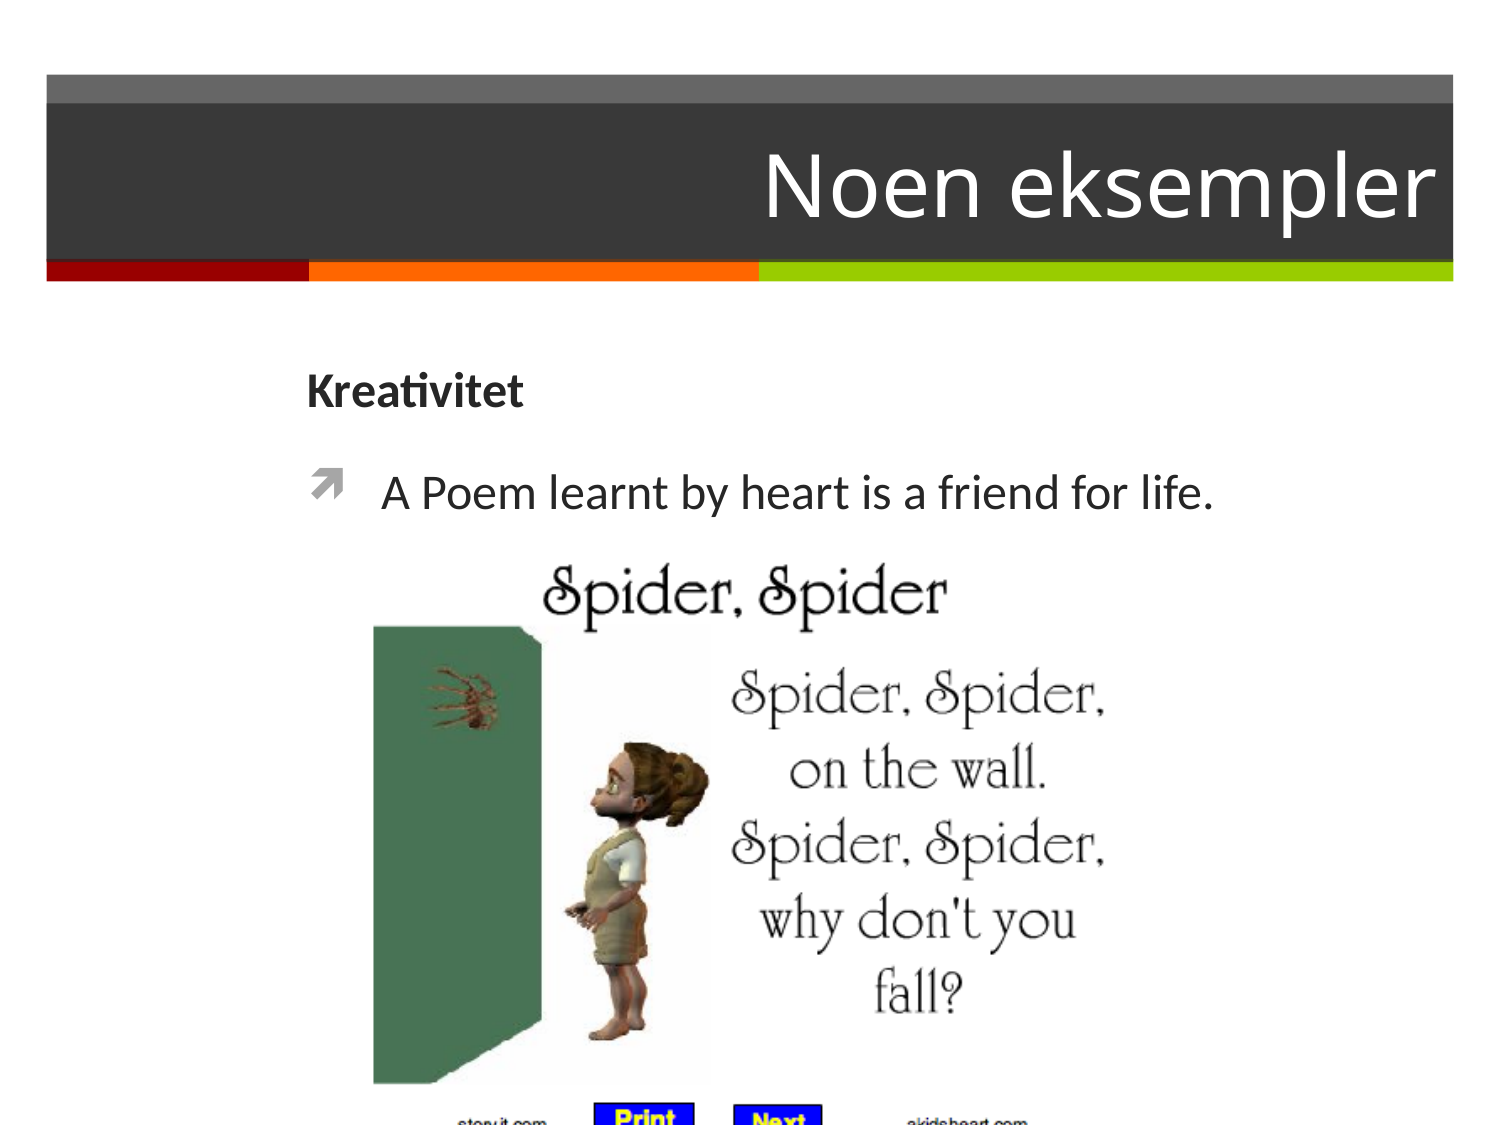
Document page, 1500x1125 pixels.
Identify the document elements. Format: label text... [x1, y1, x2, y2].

picture [320, 538, 1233, 1125]
title Noen eksempler [46, 103, 1454, 263]
list Kreativitet A Poem learnt by heart is a friend for life. [292, 350, 1454, 1005]
